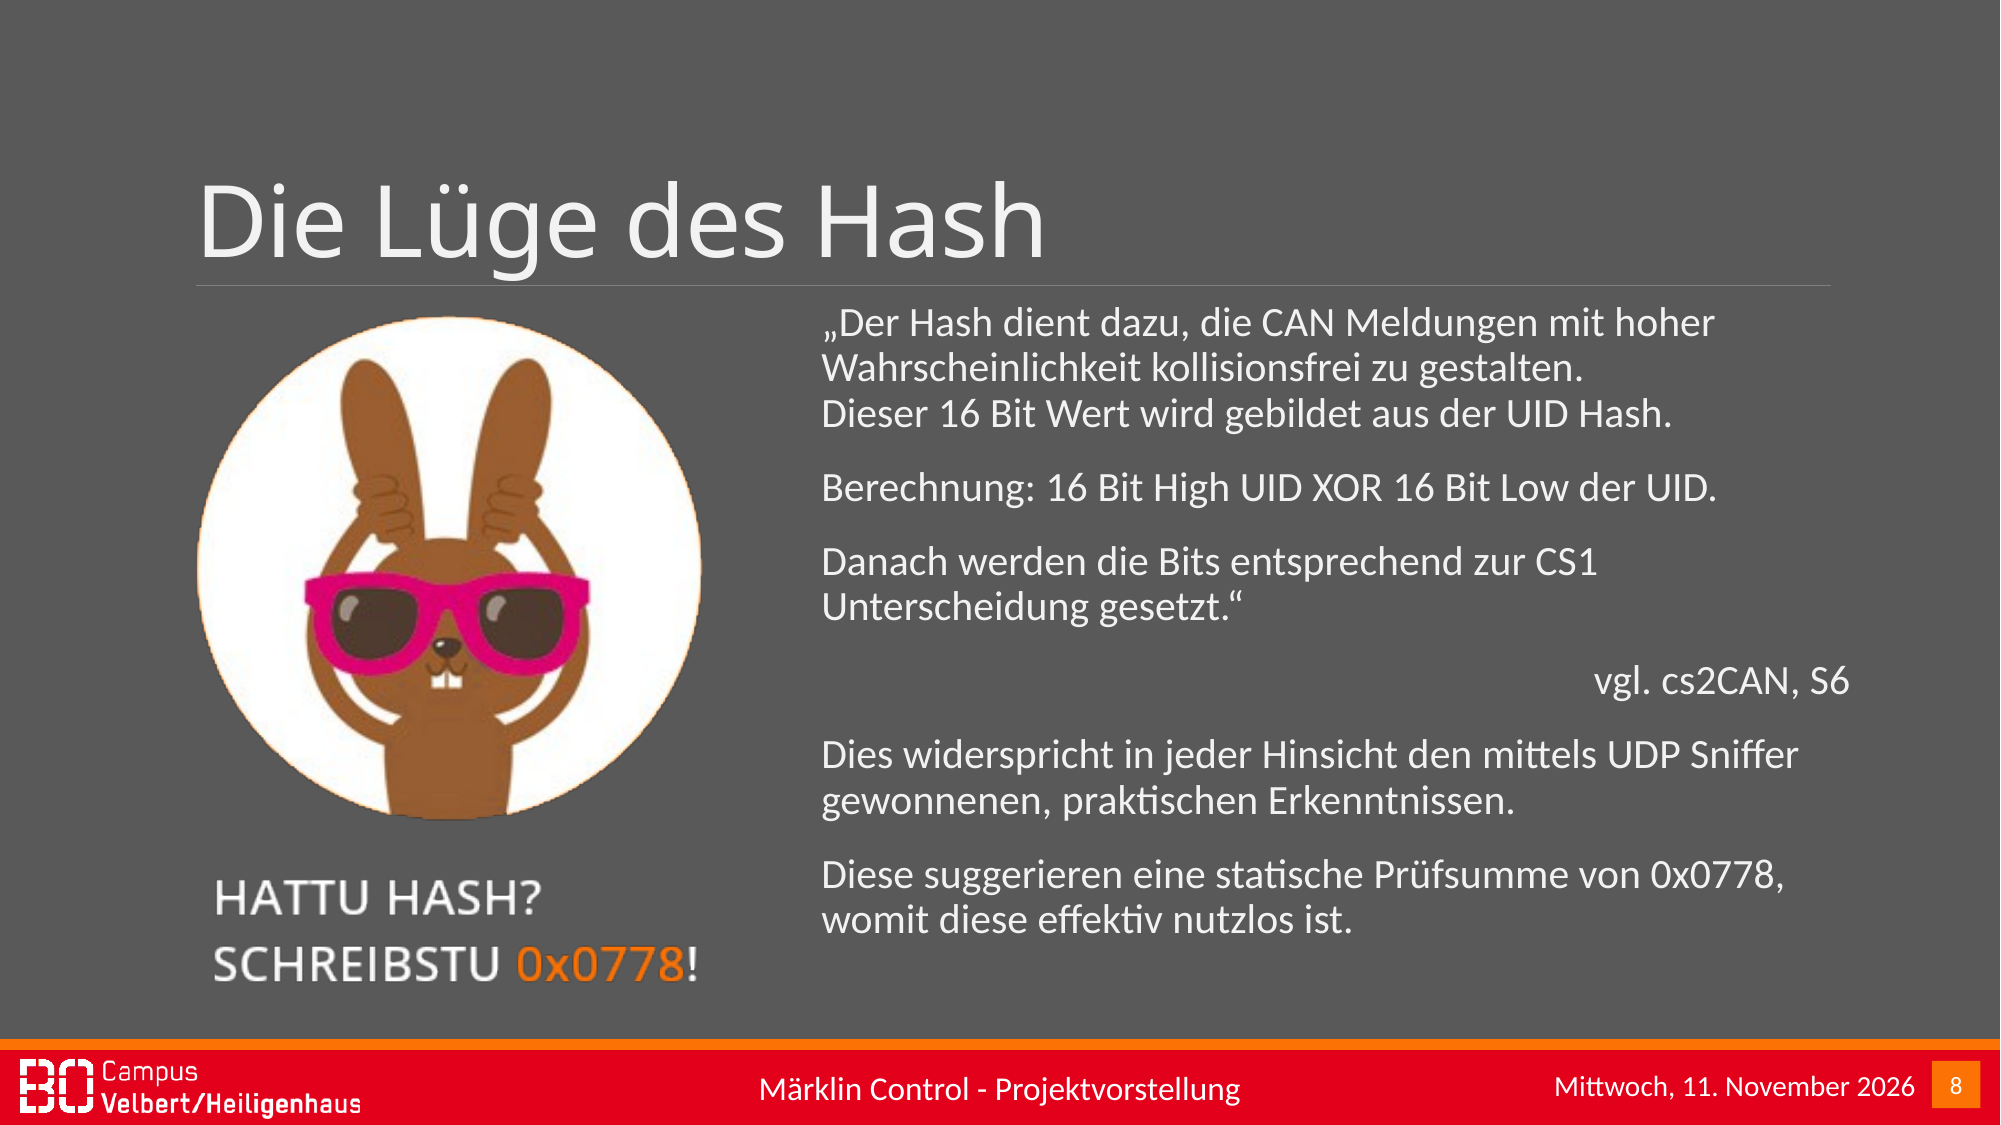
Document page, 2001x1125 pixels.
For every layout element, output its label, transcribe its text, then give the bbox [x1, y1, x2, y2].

list „Der Hash dient dazu, die CAN Meldungen mit hoher Wahrscheinlichkeit kollisionsfrei zu gestalten. Dieser 16 Bit Wert wird gebildet aus der UID Hash. Berechnung: 16 Bit High UID XOR 16 Bit Low der UID. Danach werden die Bits entsprechend zur CS1 Unterscheidung gesetzt.“ vgl. cs2CAN, S6 Dies widerspricht in jeder Hinsicht den mittels UDP Sniffer gewonnenen, praktischen Erkenntnissen. Diese suggerieren eine statische Prüfsumme von 0x0778, womit diese effektiv nutzlos ist. [806, 293, 1851, 954]
picture [101, 1057, 365, 1120]
picture [143, 284, 756, 1020]
title Die Lüge des Hash [180, 47, 1830, 285]
slide_number 8 [1931, 1060, 1981, 1109]
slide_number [1525, 1054, 1931, 1115]
picture [19, 1059, 94, 1113]
